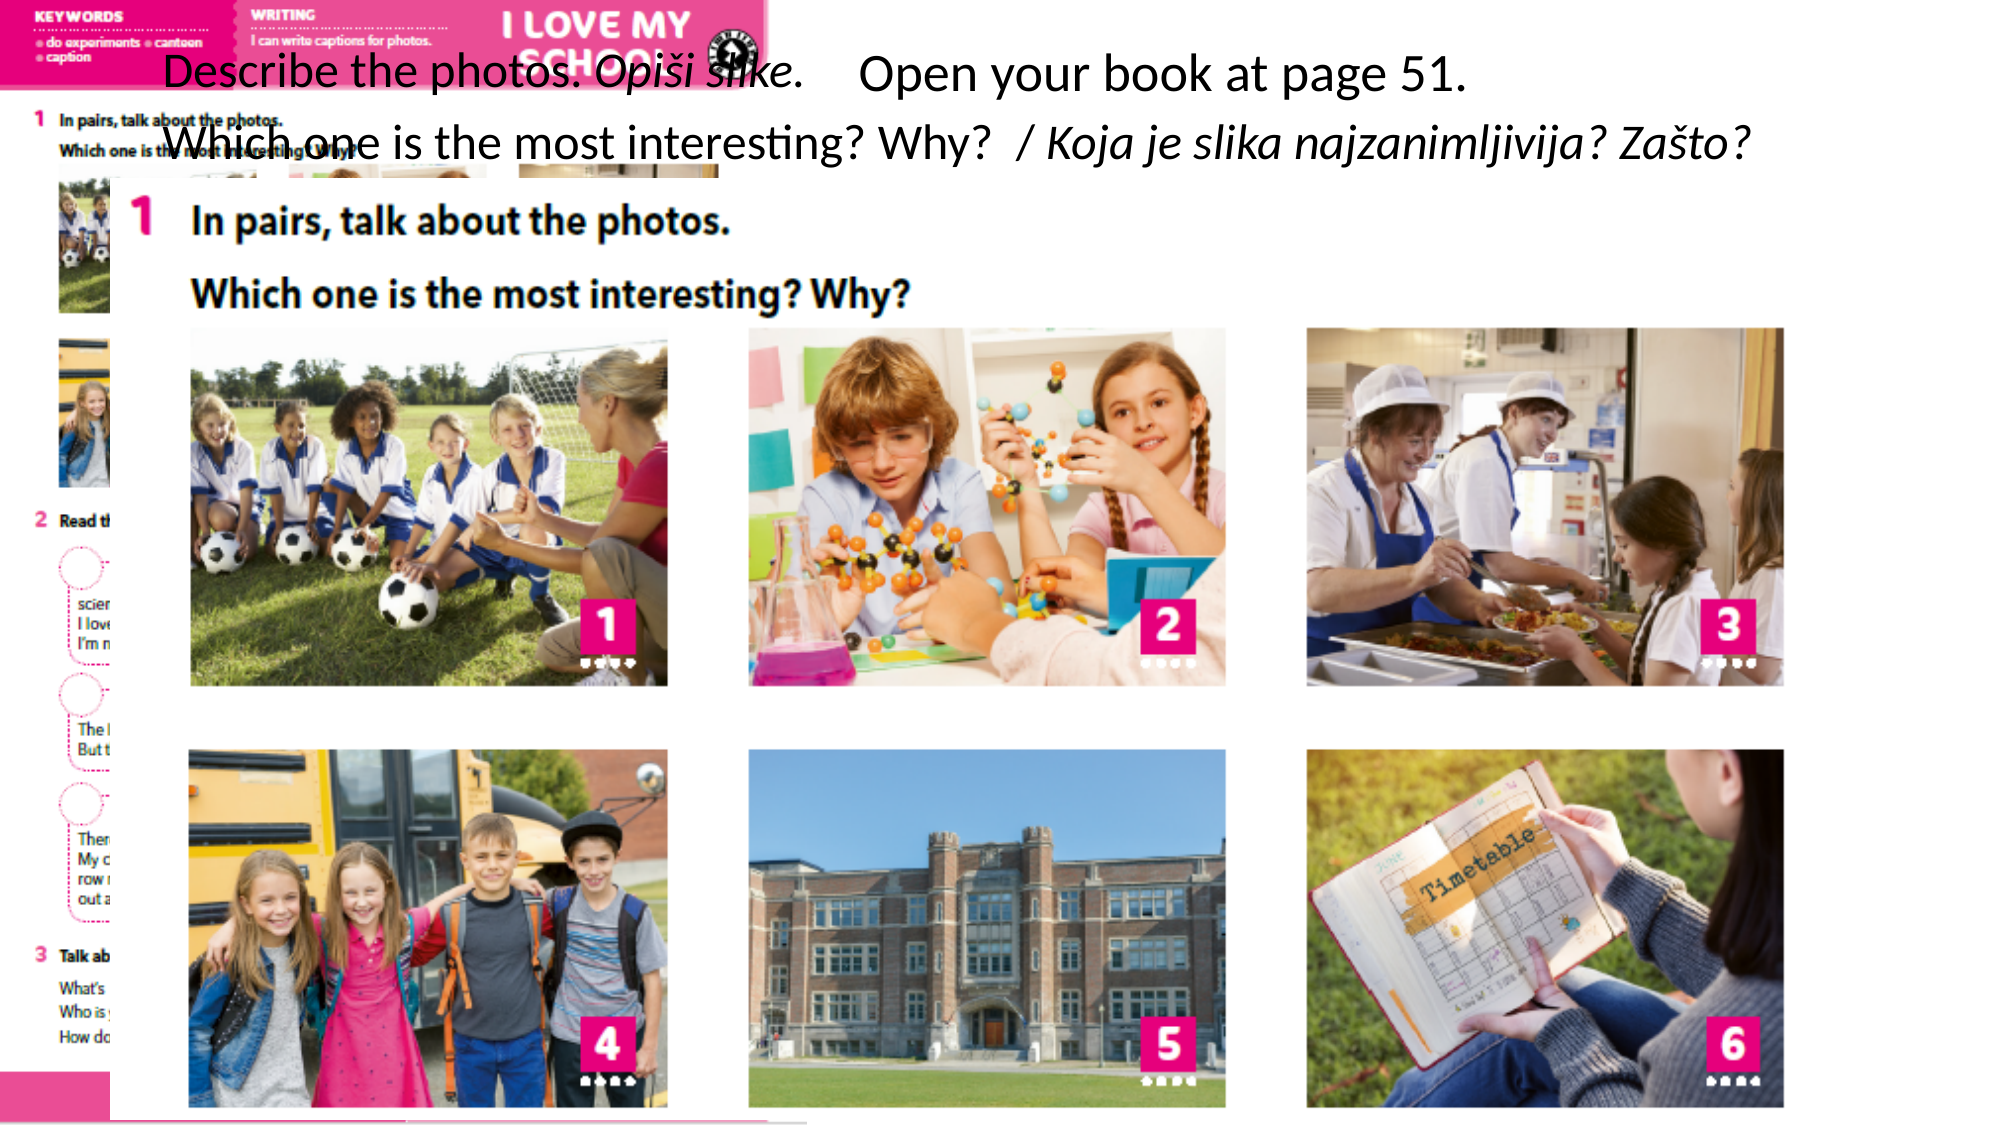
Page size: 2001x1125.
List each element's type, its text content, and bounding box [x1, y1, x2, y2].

picture [0, 0, 1812, 1125]
text_box Open your book at page 51. [877, 30, 1831, 111]
text_box Which one is the most interesting? Why? / Koja je slika najzanimljivija? Zašto? [807, 102, 1812, 178]
text_box Describe the photos. Opiši slike. [807, 30, 877, 102]
